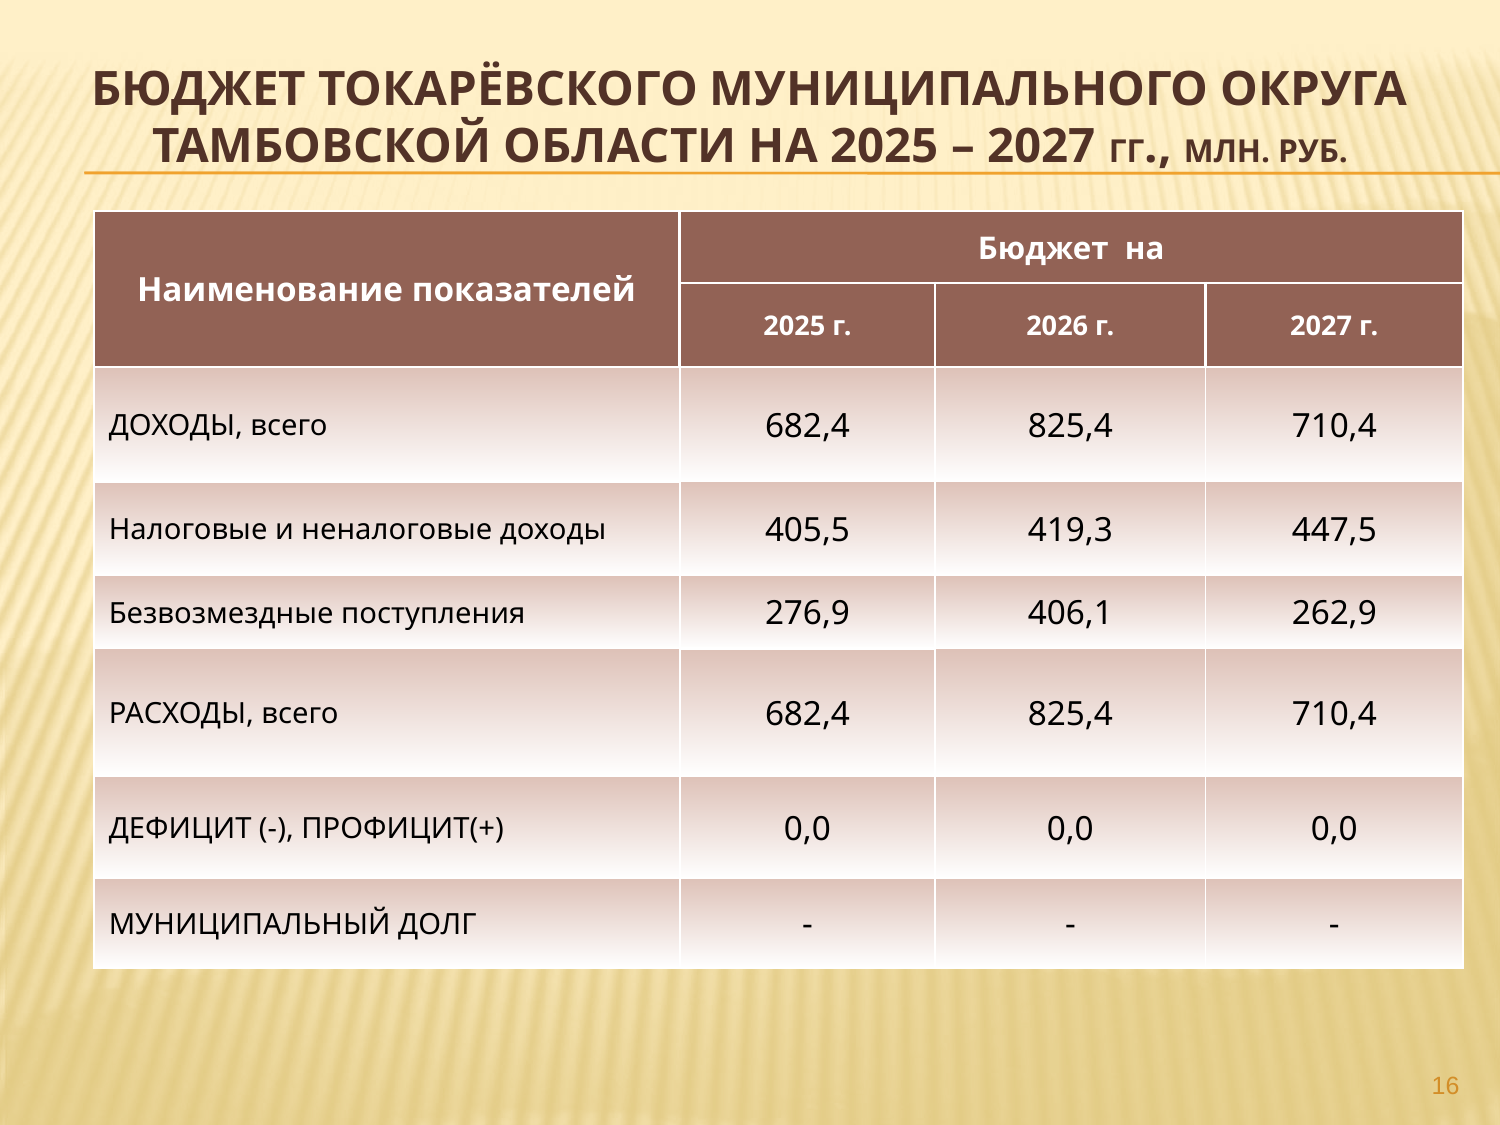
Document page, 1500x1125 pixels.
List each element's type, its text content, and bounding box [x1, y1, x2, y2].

table_cell 682,4 [681, 368, 934, 481]
table_cell - [936, 879, 1205, 967]
table_cell Безвозмездные поступления [95, 576, 679, 648]
table_cell 0,0 [1206, 777, 1462, 877]
table_cell 0,0 [681, 777, 934, 877]
table_cell 825,4 [936, 649, 1205, 775]
table_cell 682,4 [681, 650, 934, 775]
table_header Наименование показателей [95, 212, 678, 366]
table_cell 406,1 [936, 576, 1205, 648]
table_cell 710,4 [1206, 649, 1462, 775]
table_cell 276,9 [681, 576, 934, 647]
slide_number 16 [1350, 1061, 1475, 1103]
table_cell Налоговые и неналоговые доходы [95, 483, 679, 574]
table_cell РАСХОДЫ, всего [95, 649, 679, 775]
table_cell ДОХОДЫ, всего [95, 368, 679, 480]
text_box [1232, 217, 1461, 293]
table_cell 825,4 [936, 368, 1205, 481]
table_cell ДЕФИЦИТ (-), ПРОФИЦИТ(+) [95, 777, 679, 877]
table_cell 2027 г. [1207, 284, 1462, 366]
table_cell - [681, 879, 934, 967]
table_cell МУНИЦИПАЛЬНЫЙ ДОЛГ [95, 879, 679, 967]
table_cell - [1206, 879, 1462, 967]
table_cell 2026 г. [936, 284, 1204, 366]
table_cell 419,3 [936, 482, 1205, 574]
table_cell 447,5 [1206, 482, 1462, 574]
table_cell 710,4 [1206, 368, 1462, 481]
table_cell 405,5 [681, 482, 934, 574]
table_cell 2025 г. [681, 284, 934, 366]
table_cell 262,9 [1206, 576, 1462, 648]
table_header Бюджет на [681, 212, 1462, 282]
table_cell 0,0 [936, 777, 1205, 877]
title бюджет ТокарЁвского муниципального округа Тамбовской области на 2025 – 2027 гг., млн. руб. [75, 45, 1425, 185]
